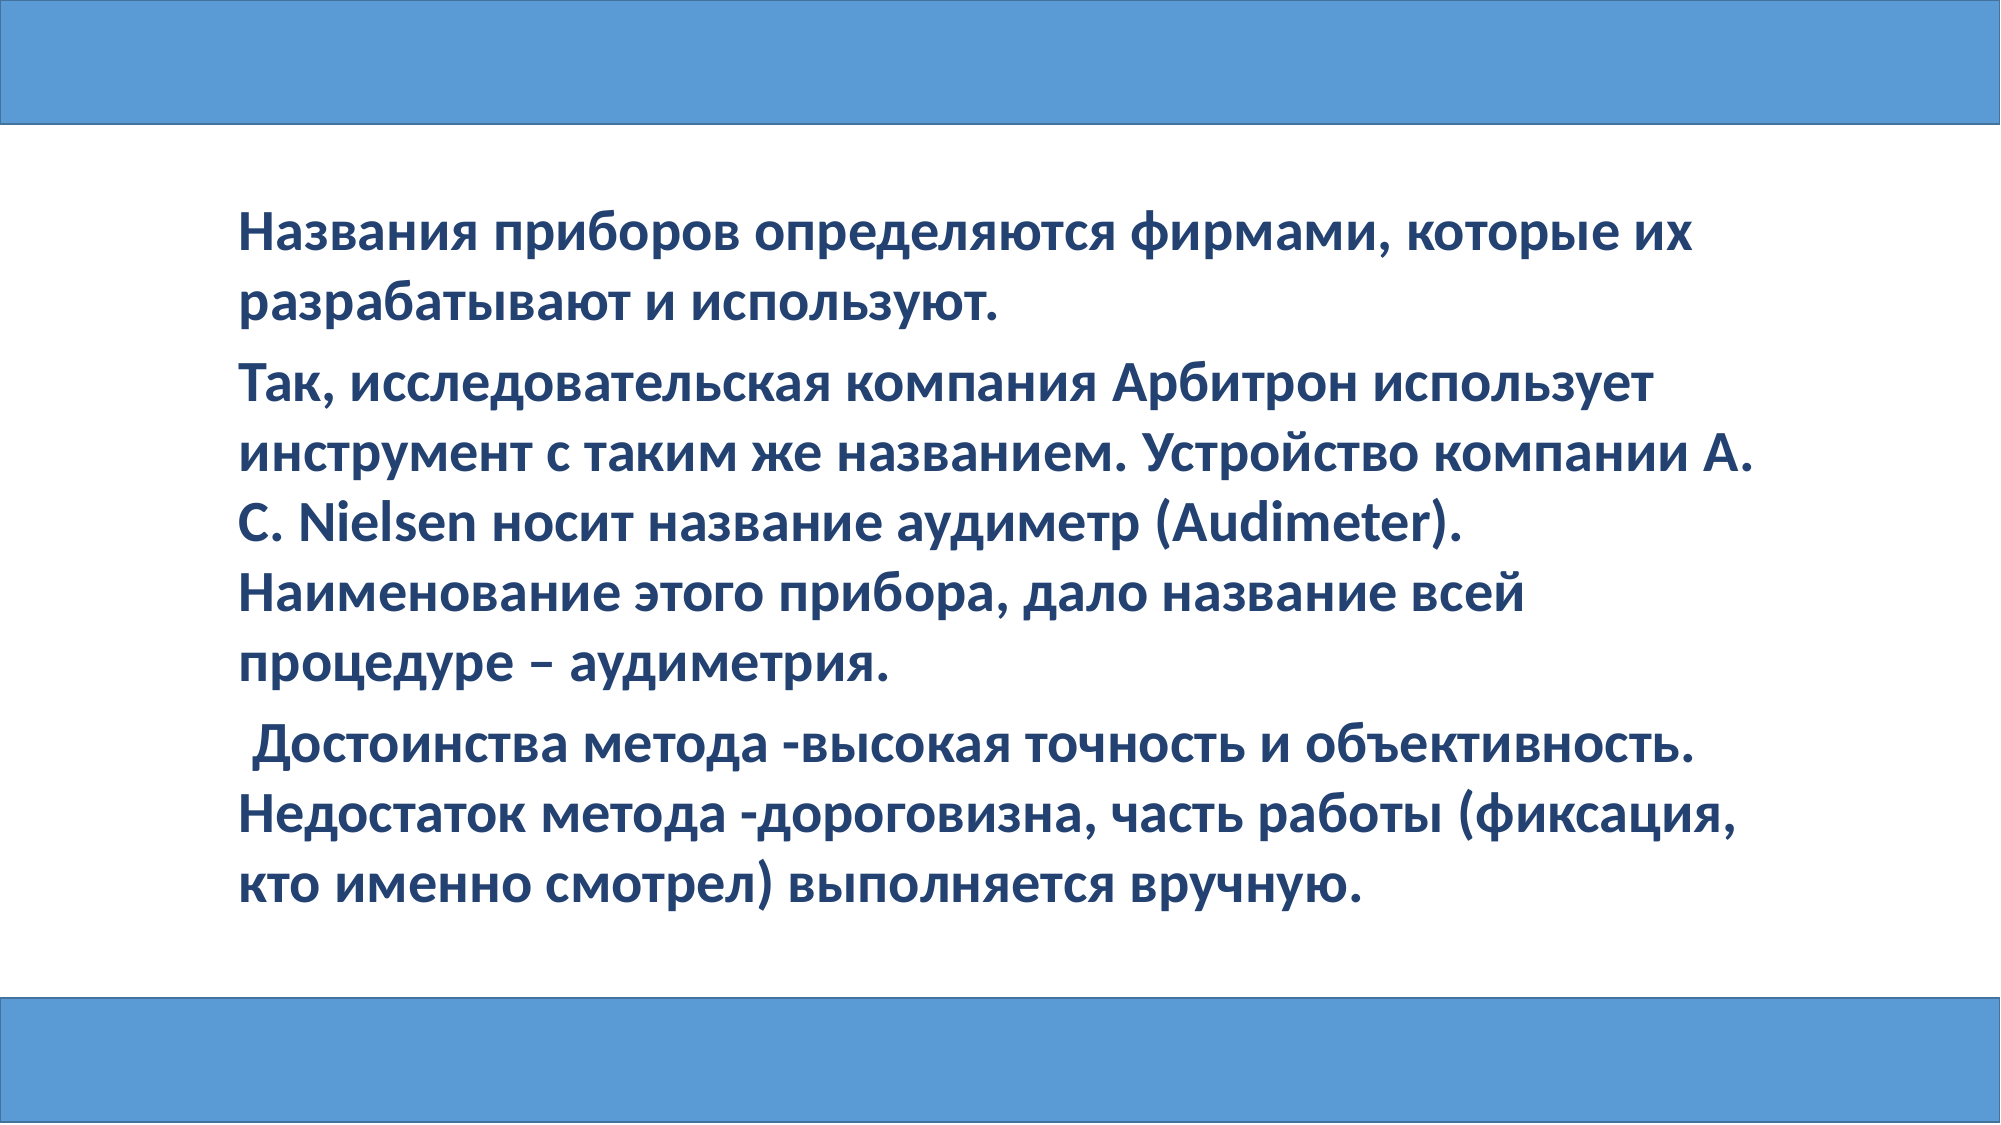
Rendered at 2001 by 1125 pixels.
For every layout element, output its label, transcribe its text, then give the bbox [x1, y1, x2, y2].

text_box [0, 0, 2000, 124]
text_box [0, 998, 2000, 1122]
list Названия приборов определяются фирмами, которые их разрабатывают и используют. Так, исследовательская компания Арбитрон использует инструмент с таким же названием. Устройство компании А. С. Nielsen носит название аудиметр (Audimeter). Наименование этого прибора, дало название всей процедуре – аудиметрия. Достоинства метода -высокая точность и объективность. Недостаток метода -дороговизна, часть работы (фиксация, кто именно смотрел) выполняется вручную. [223, 184, 1830, 998]
